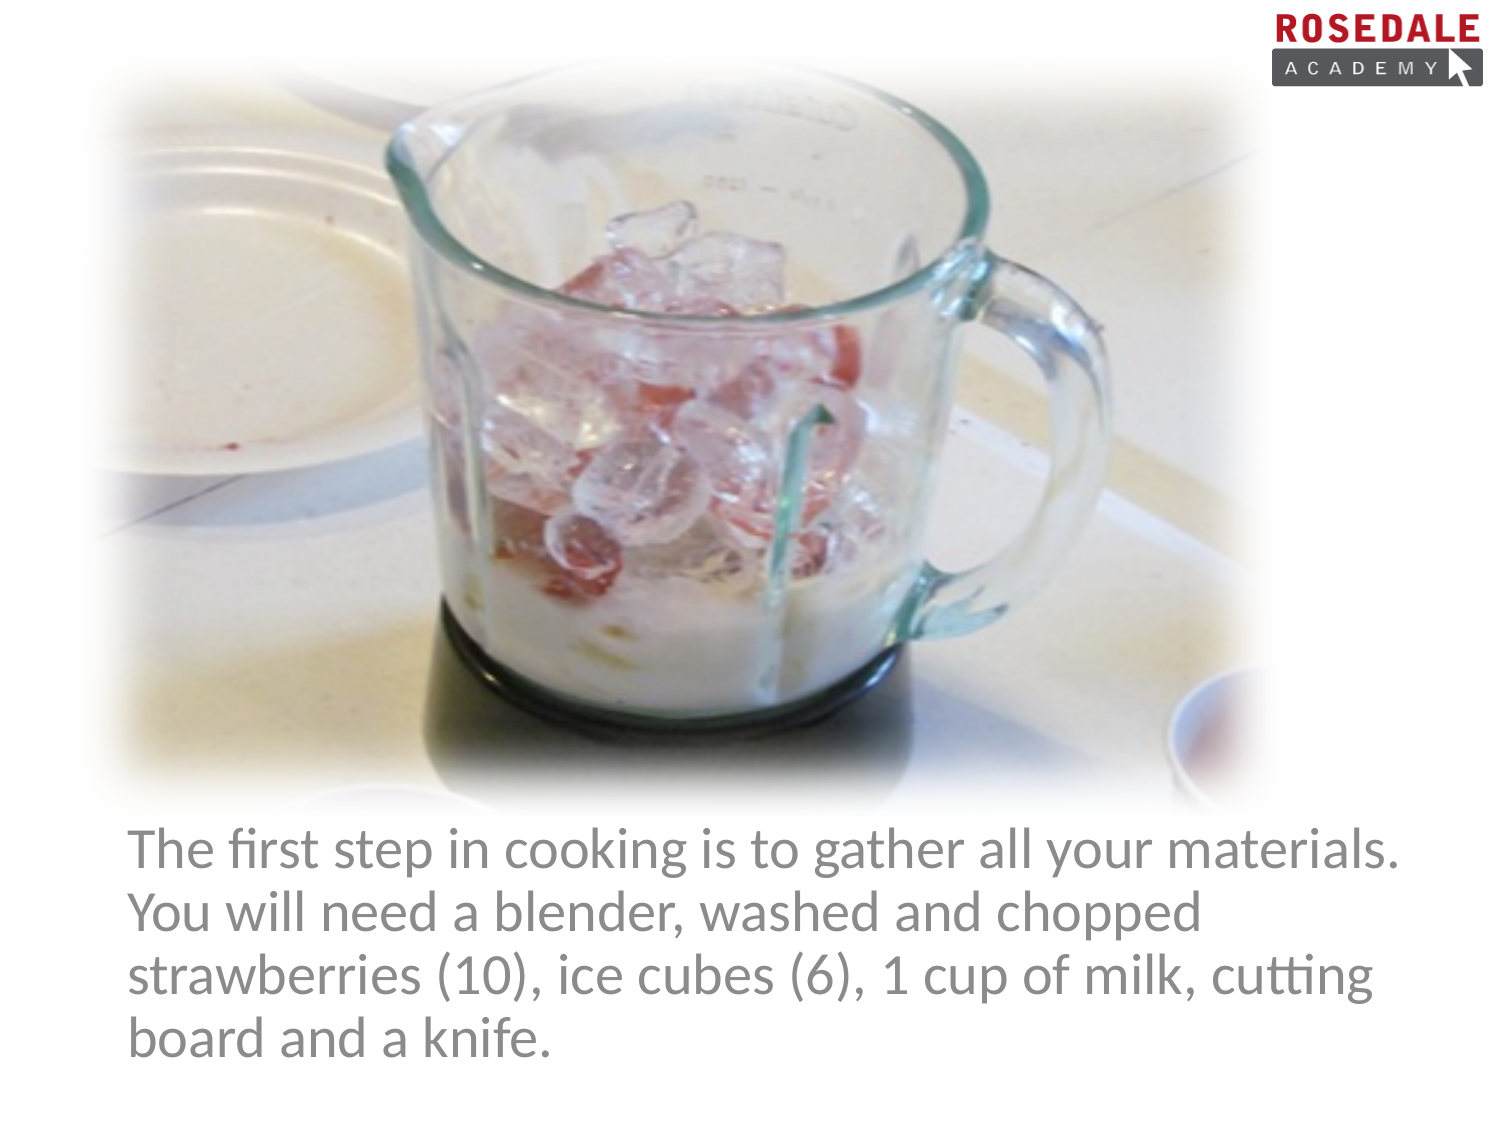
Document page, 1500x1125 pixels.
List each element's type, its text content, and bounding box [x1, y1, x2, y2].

list The first step in cooking is to gather all your materials. You will need a blender, washed and chopped strawberries (10), ice cubes (6), 1 cup of milk, cutting board and a knife. [112, 810, 1436, 1106]
picture [76, 10, 1487, 822]
